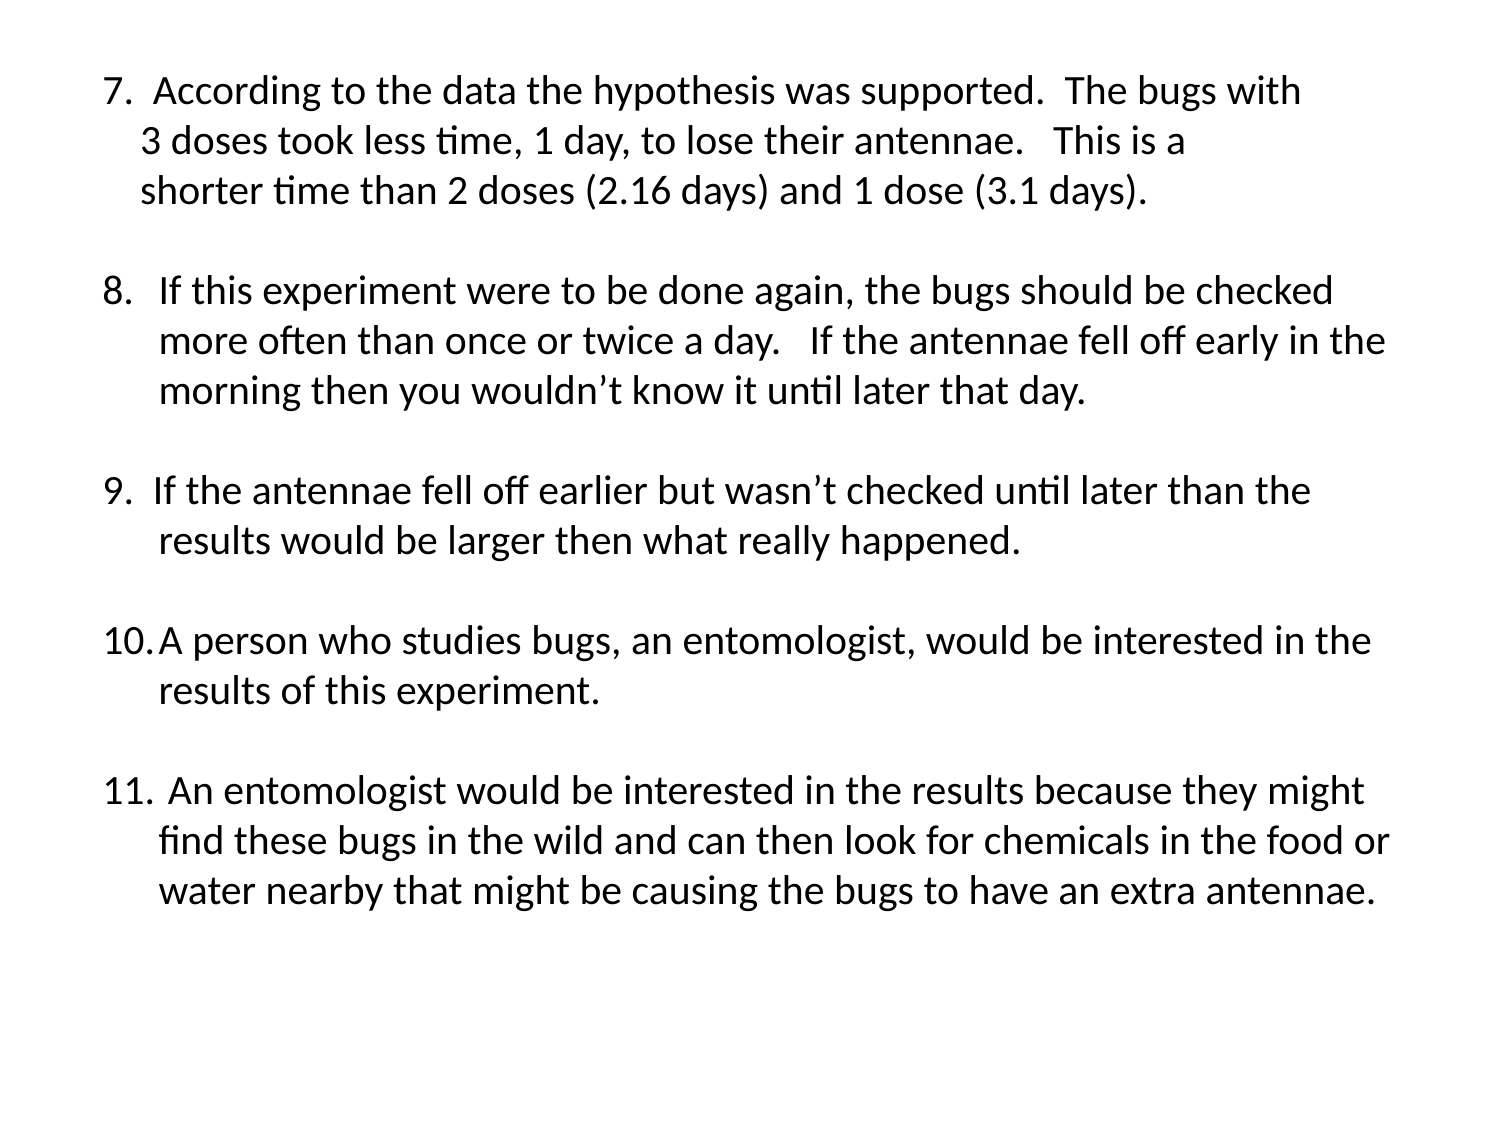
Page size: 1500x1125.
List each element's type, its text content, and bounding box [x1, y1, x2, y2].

text_box 7. According to the data the hypothesis was supported. The bugs with 3 doses took less time, 1 day, to lose their antennae. This is a shorter time than 2 doses (2.16 days) and 1 dose (3.1 days). If this experiment were to be done again, the bugs should be checked more often than once or twice a day. If the antennae fell off early in the morning then you wouldn’t know it until later that day. 9. If the antennae fell off earlier but wasn’t checked until later than the results would be larger then what really happened. A person who studies bugs, an entomologist, would be interested in the results of this experiment. An entomologist would be interested in the results because they might find these bugs in the wild and can then look for chemicals in the food or water nearby that might be causing the bugs to have an extra antennae. [87, 55, 1425, 921]
